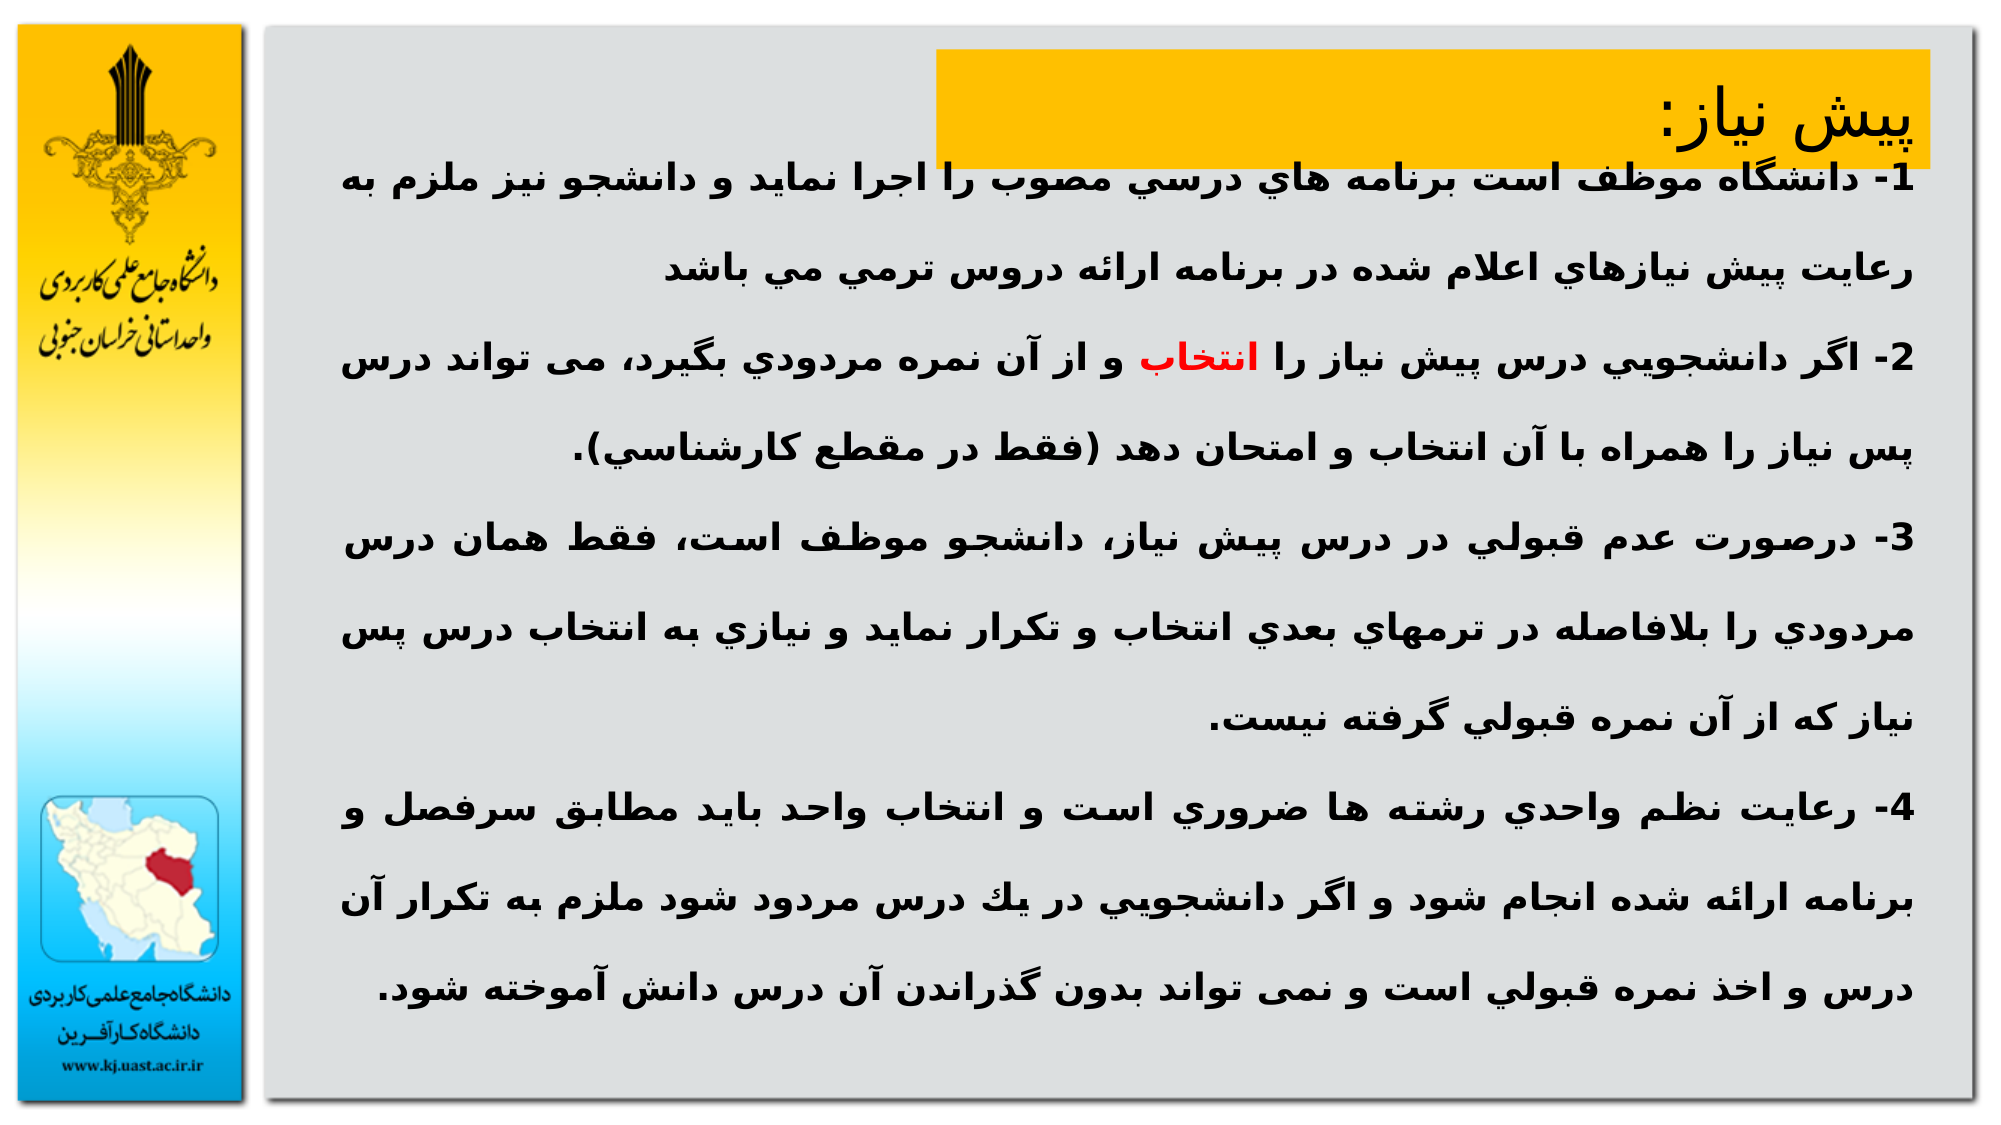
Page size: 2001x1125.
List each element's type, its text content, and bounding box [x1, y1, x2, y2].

picture [0, 0, 2001, 1125]
text_box 1- دانشگاه موظف است برنامه هاي درسي مصوب را اجرا نمايد و دانشجو نيز ملزم به رعايت پيش نيازهاي اعلام شده در برنامه ارائه دروس ترمي مي باشد 2- اگر دانشجويي درس پيش نياز را انتخاب و از آن نمره مردودي بگيرد، می تواند درس پس نياز را همراه با آن انتخاب و امتحان دهد (فقط در مقطع كارشناسي). 3- درصورت عدم قبولي در درس پيش نياز، دانشجو موظف است، فقط همان درس مردودي را بلافاصله در ترمهاي بعدي انتخاب و تكرار نمايد و نيازي به انتخاب درس پس نياز كه از آن نمره قبولي گرفته نيست. 4- رعايت نظم واحدي رشته ها ضروري است و انتخاب واحد بايد مطابق سرفصل و برنامه ارائه شده انجام شود و اگر دانشجويي در يك درس مردود شود ملزم به تكرار آن درس و اخذ نمره قبولي است و نمی تواند بدون گذراندن آن درس دانش آموخته شود. [324, 184, 1931, 1021]
text_box پیش نیاز: [935, 48, 1932, 171]
